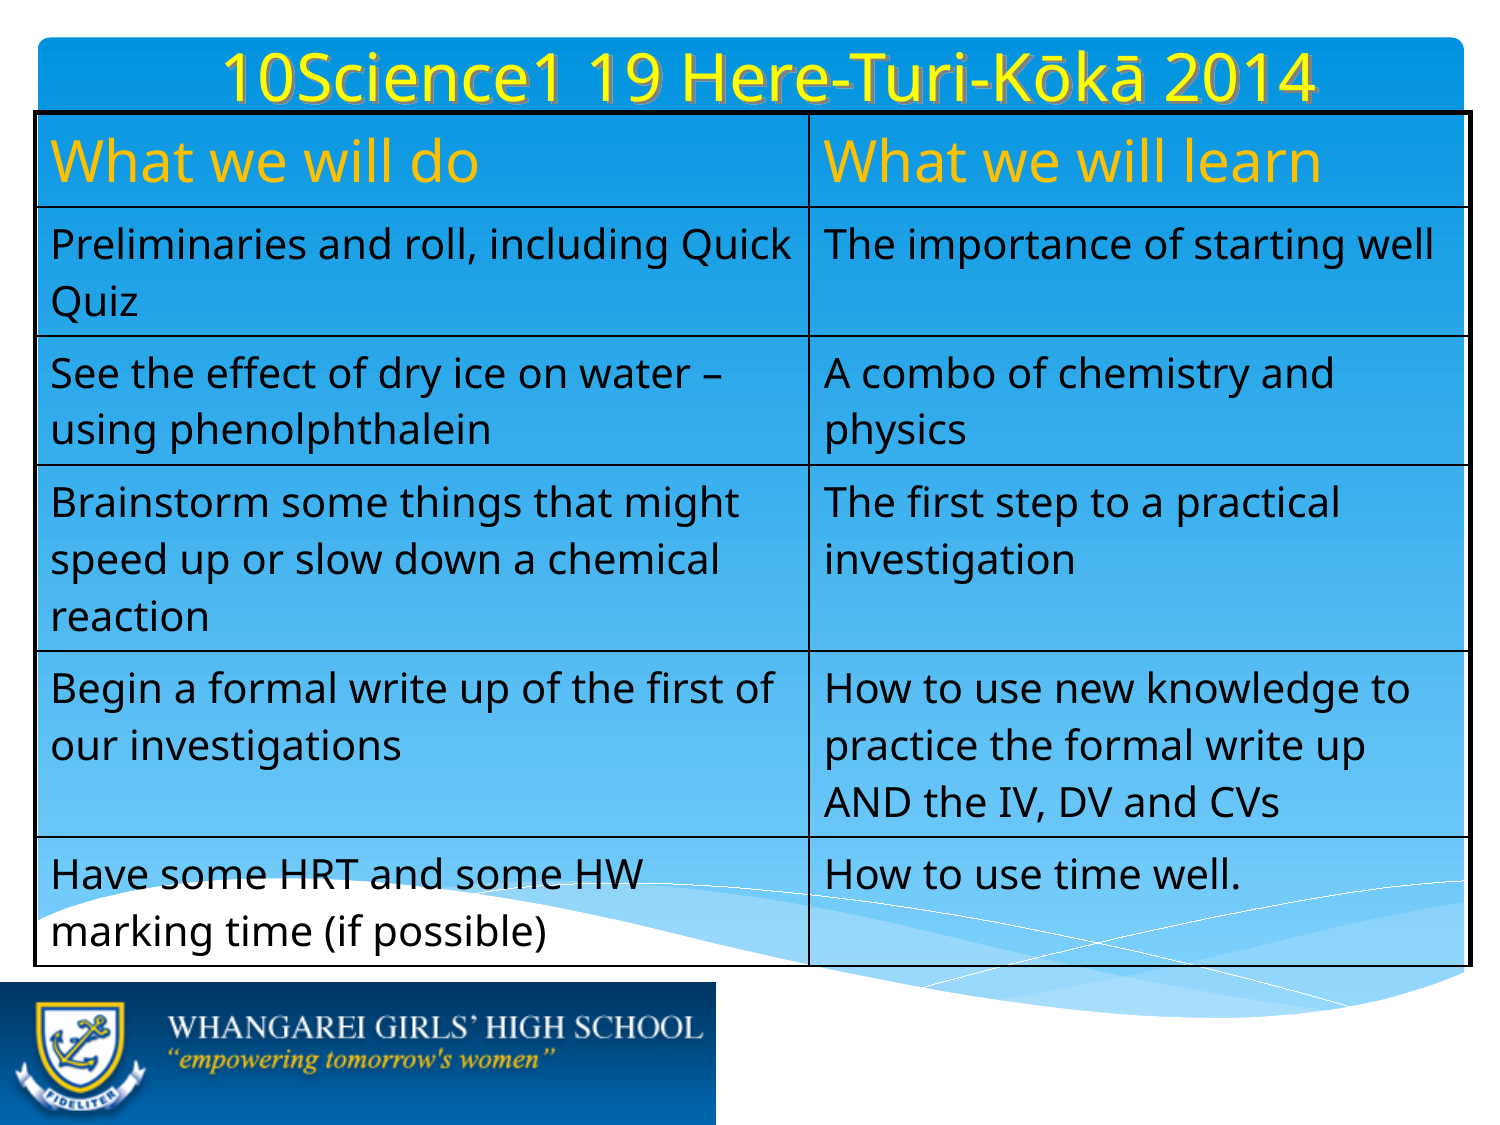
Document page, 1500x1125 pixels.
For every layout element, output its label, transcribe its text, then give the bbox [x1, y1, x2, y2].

table_cell Begin a formal write up of the first of our investigations [37, 652, 808, 836]
table_header What we will learn [810, 115, 1468, 206]
table_cell The first step to a practical investigation [810, 466, 1468, 650]
table_cell The importance of starting well [810, 208, 1468, 335]
table_cell Brainstorm some things that might speed up or slow down a chemical reaction [37, 466, 808, 650]
table_cell Preliminaries and roll, including Quick Quiz [37, 208, 808, 335]
table_header What we will do [37, 115, 808, 206]
text_box 10Science1 19 Here-Turi-Kōkā 2014 [162, 24, 1375, 110]
picture [0, 982, 716, 1125]
table_cell How to use time well. [810, 838, 1468, 965]
table_cell See the effect of dry ice on water – using phenolphthalein [37, 337, 808, 464]
table_cell A combo of chemistry and physics [810, 337, 1468, 464]
table_cell Have some HRT and some HW marking time (if possible) [37, 838, 808, 965]
table_cell How to use new knowledge to practice the formal write up AND the IV, DV and CVs [810, 652, 1468, 836]
